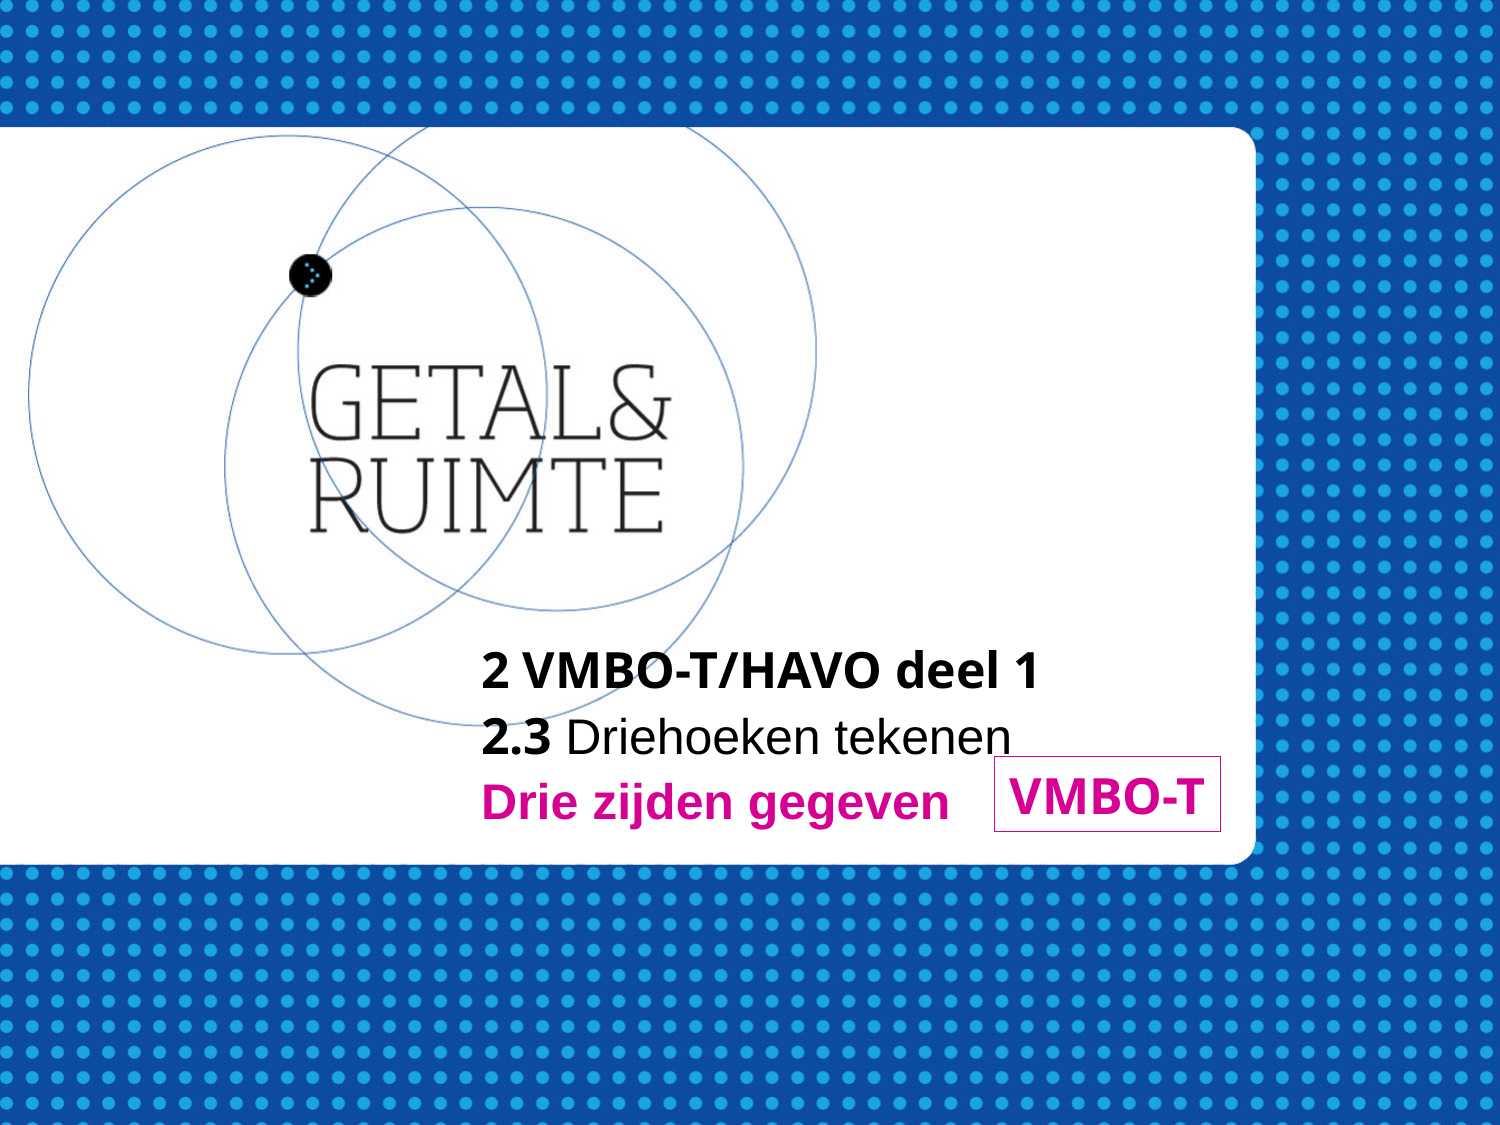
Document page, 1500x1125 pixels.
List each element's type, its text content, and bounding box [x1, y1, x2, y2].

text_box 2 VMBO-T/HAVO deel 1 2.3 Driehoeken tekenen Drie zijden gegeven [466, 624, 1128, 846]
text_box VMBO-T [994, 756, 1221, 832]
picture [0, 0, 1500, 1125]
